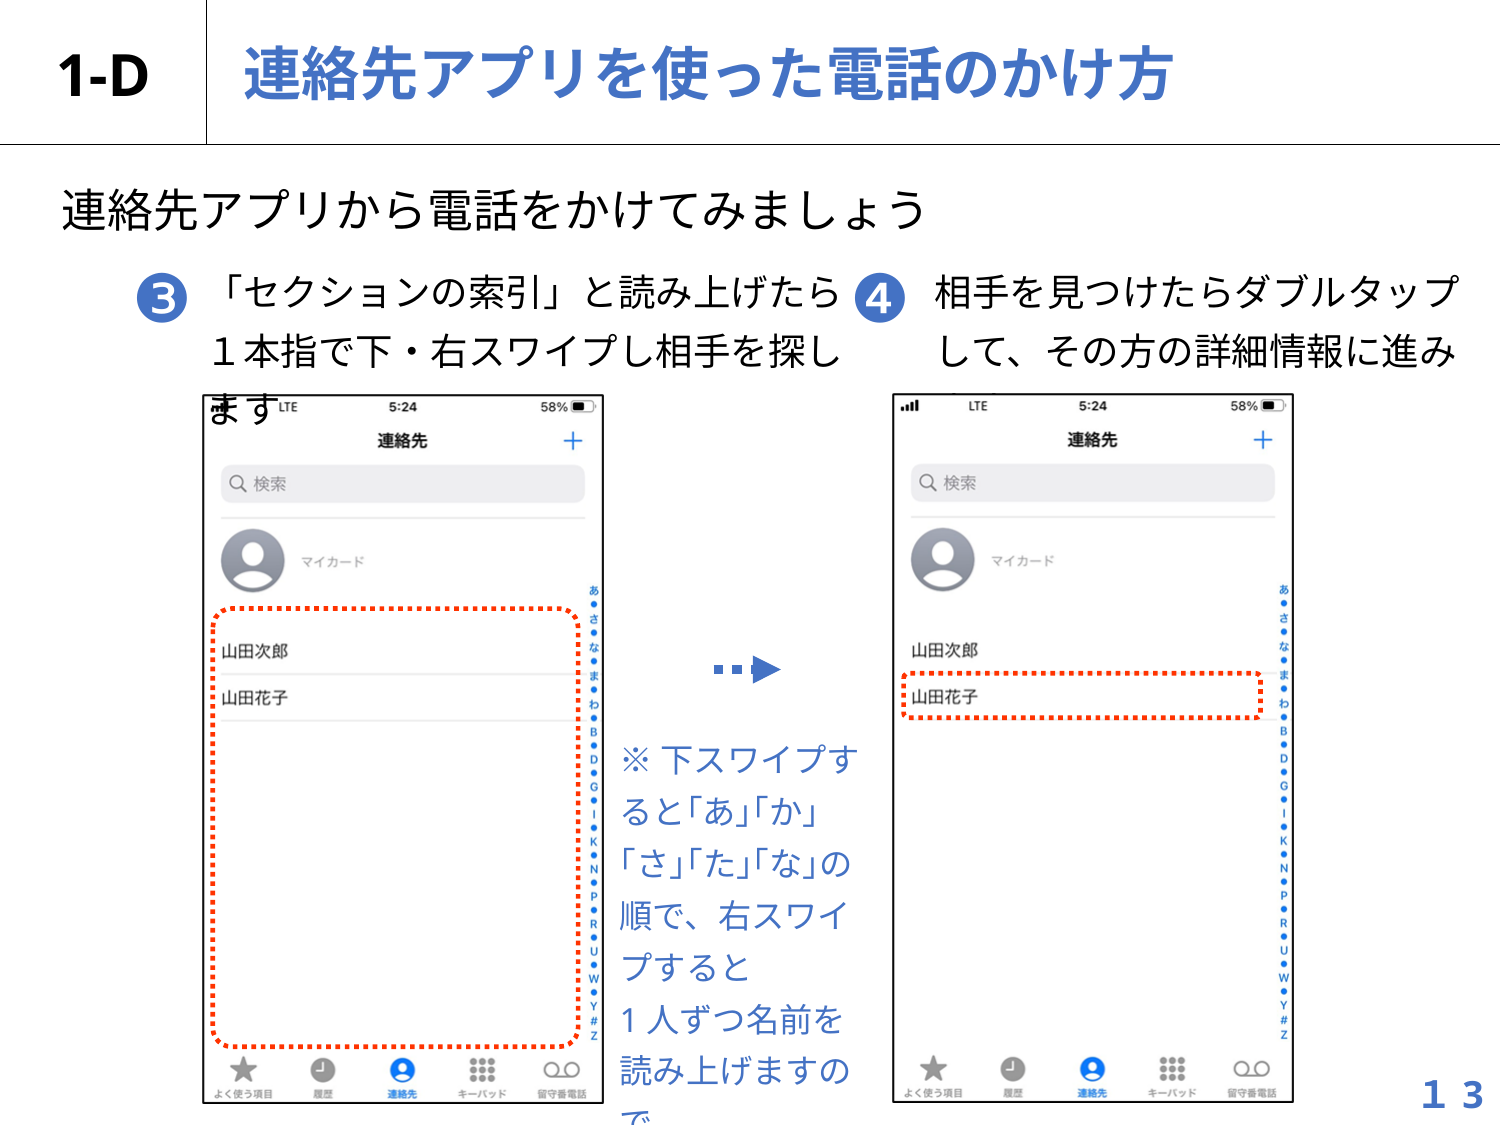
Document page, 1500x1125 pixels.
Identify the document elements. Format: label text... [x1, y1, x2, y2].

text_box ※下スワイプすると｢あ｣｢か｣｢さ｣｢た｣｢な｣の順で、右スワイプすると 1人ずつ名前を 読み上げますので 相手を探します [604, 720, 899, 1125]
text_box 「セクションの索引」と読み上げたら１本指で下・右スワイプし相手を探します [205, 274, 848, 439]
text_box 相手を見つけたらダブルタップして、その方の詳細情報に進みます [919, 248, 1500, 439]
picture [892, 393, 1294, 1103]
title 連絡先アプリを使った電話のかけ方 [228, 36, 1472, 116]
text_box ❸ [118, 274, 195, 343]
text_box １3 [1399, 1063, 1500, 1123]
picture [202, 394, 604, 1104]
text_box ❹ [835, 274, 919, 343]
text_box 1-D [0, 0, 207, 147]
text_box 連絡先アプリから電話をかけてみましょう [46, 180, 1422, 274]
